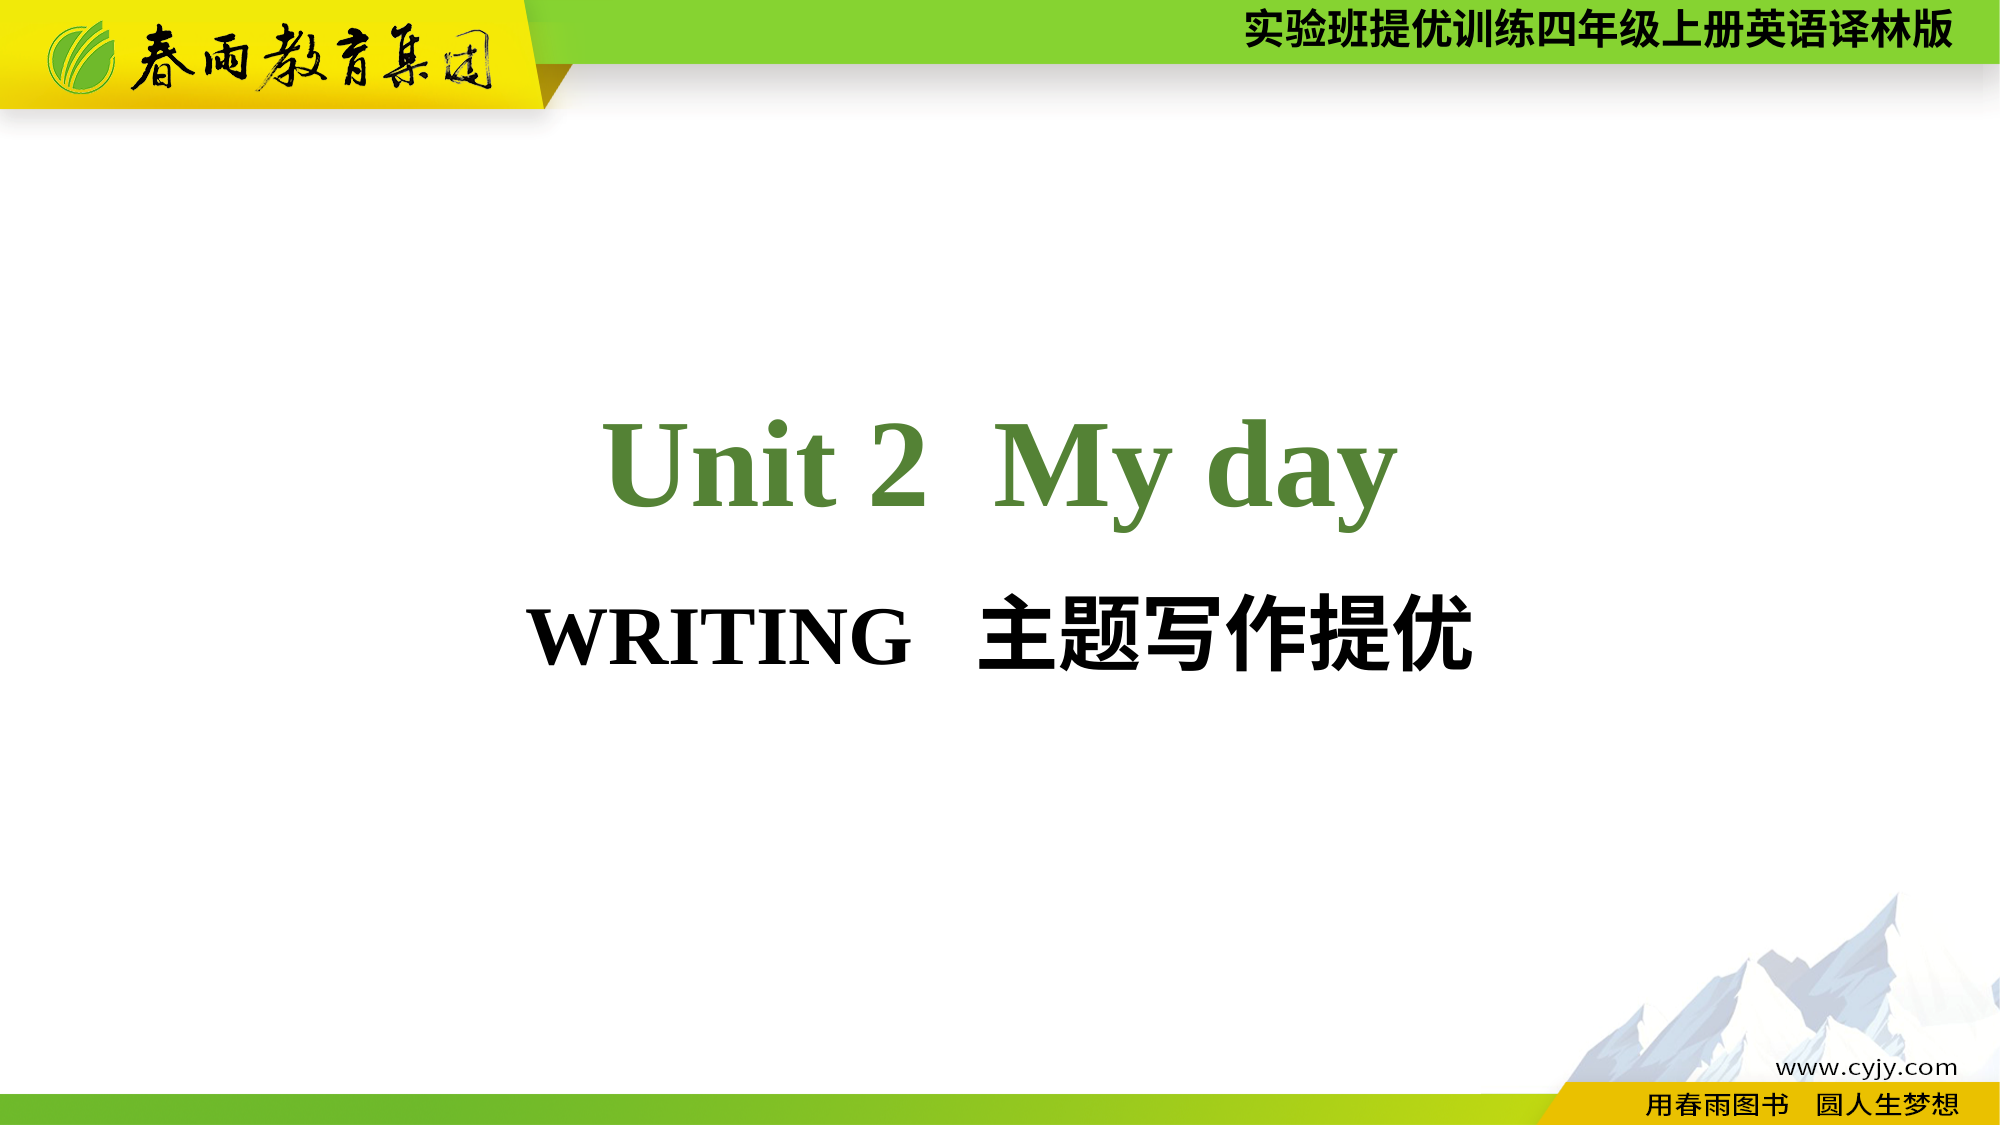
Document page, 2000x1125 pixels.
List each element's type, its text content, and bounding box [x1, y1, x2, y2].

picture [0, 0, 2000, 298]
picture [0, 689, 2000, 1125]
text_box Unit 2 My day WRITING 主题写作提优 [0, 298, 2000, 689]
